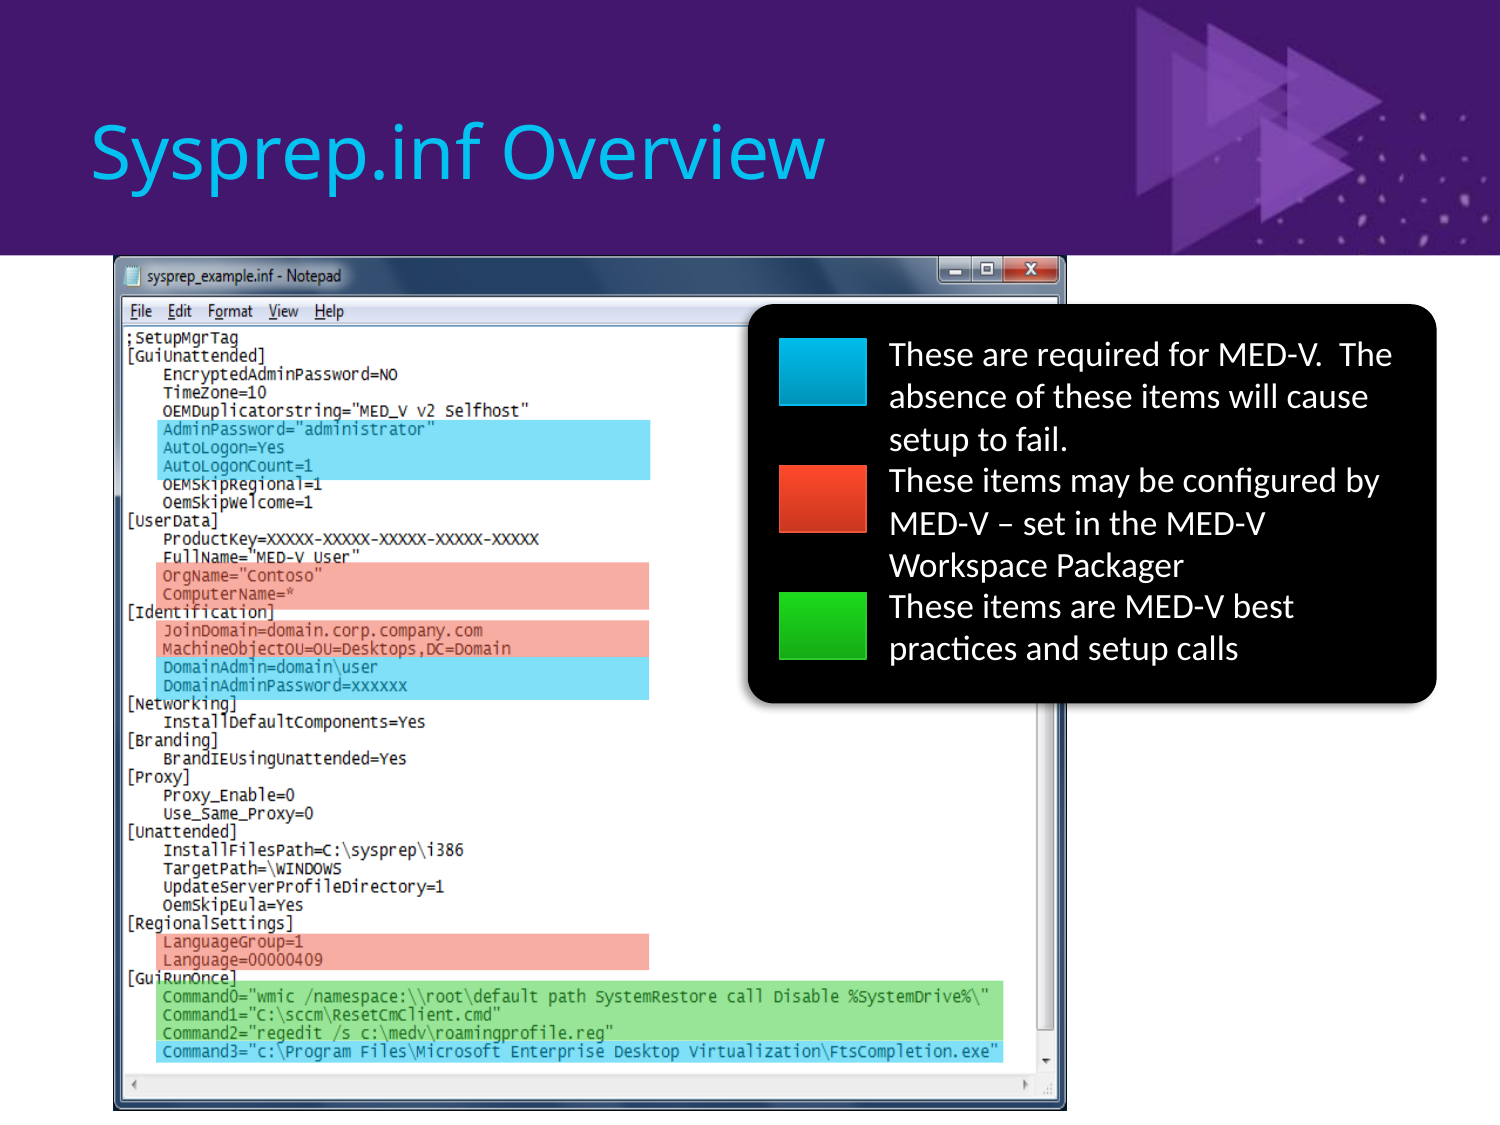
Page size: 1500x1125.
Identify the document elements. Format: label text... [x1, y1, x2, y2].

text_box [779, 602, 1428, 677]
picture [0, 0, 1500, 1111]
text_box [1072, 302, 1439, 706]
title Sysprep.inf Overview [75, 56, 1425, 244]
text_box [779, 449, 1428, 595]
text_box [779, 323, 1428, 449]
